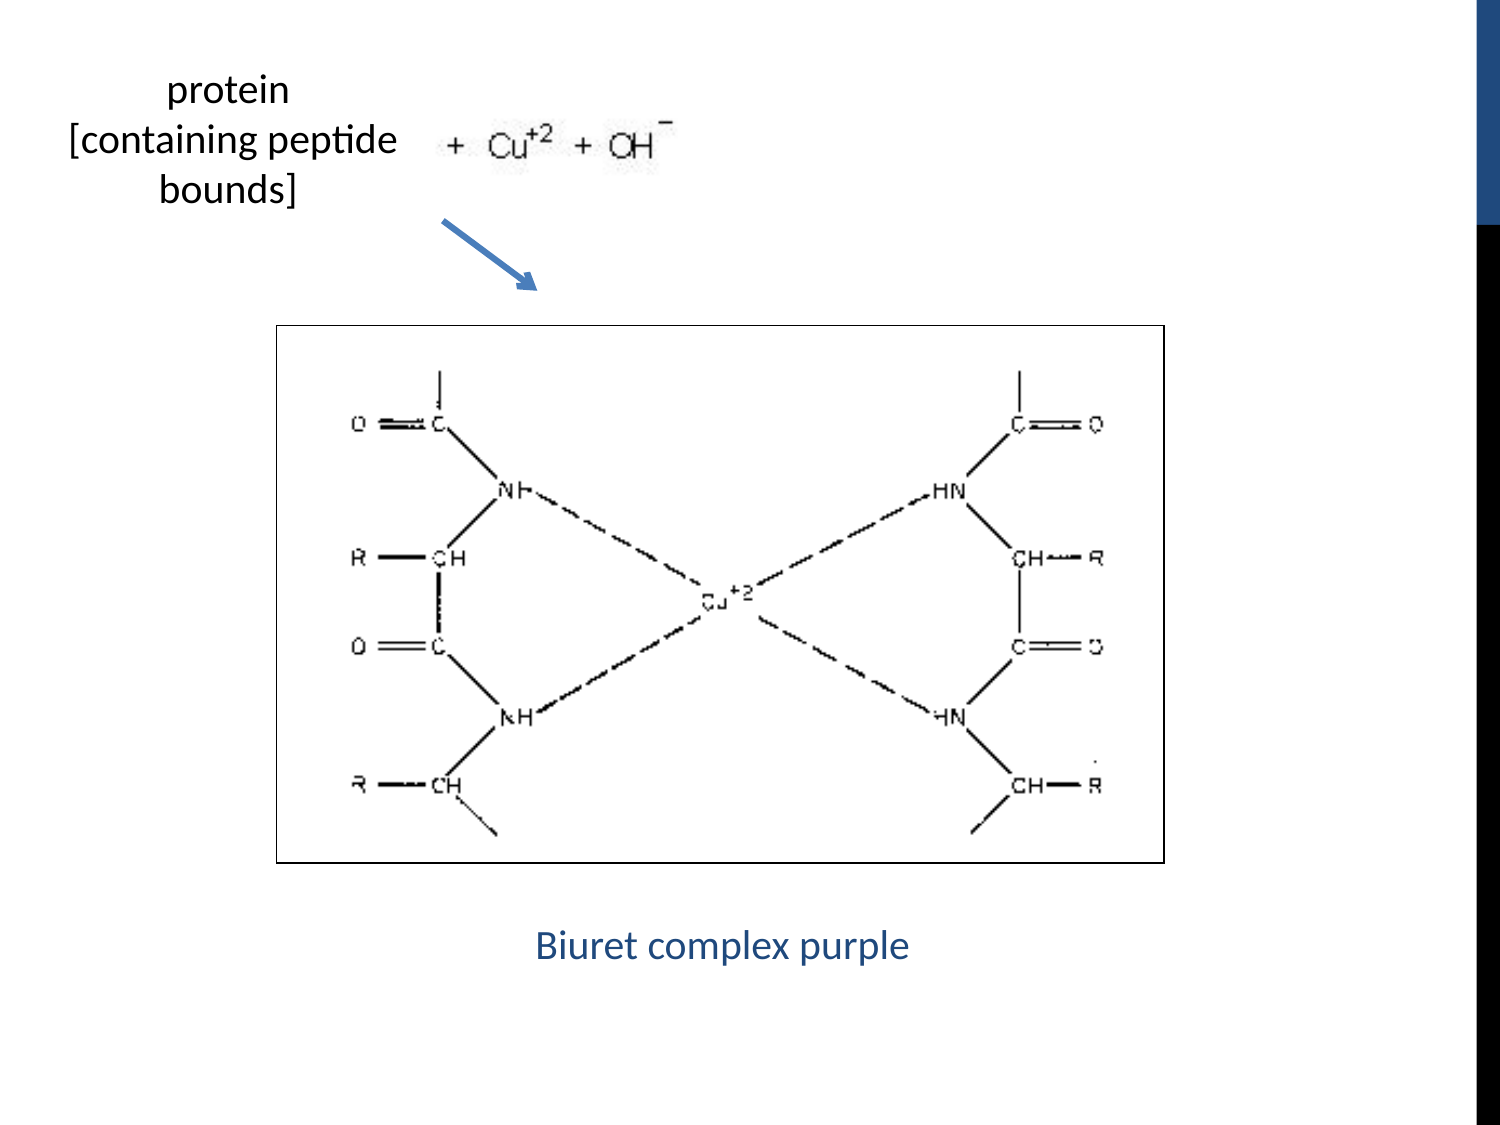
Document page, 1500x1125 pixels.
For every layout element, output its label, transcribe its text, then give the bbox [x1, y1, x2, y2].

picture [276, 325, 1164, 863]
text_box protein [containing peptide bounds] [41, 54, 425, 219]
text_box Biuret complex purple [312, 910, 1142, 976]
picture [428, 85, 692, 201]
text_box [442, 220, 538, 292]
